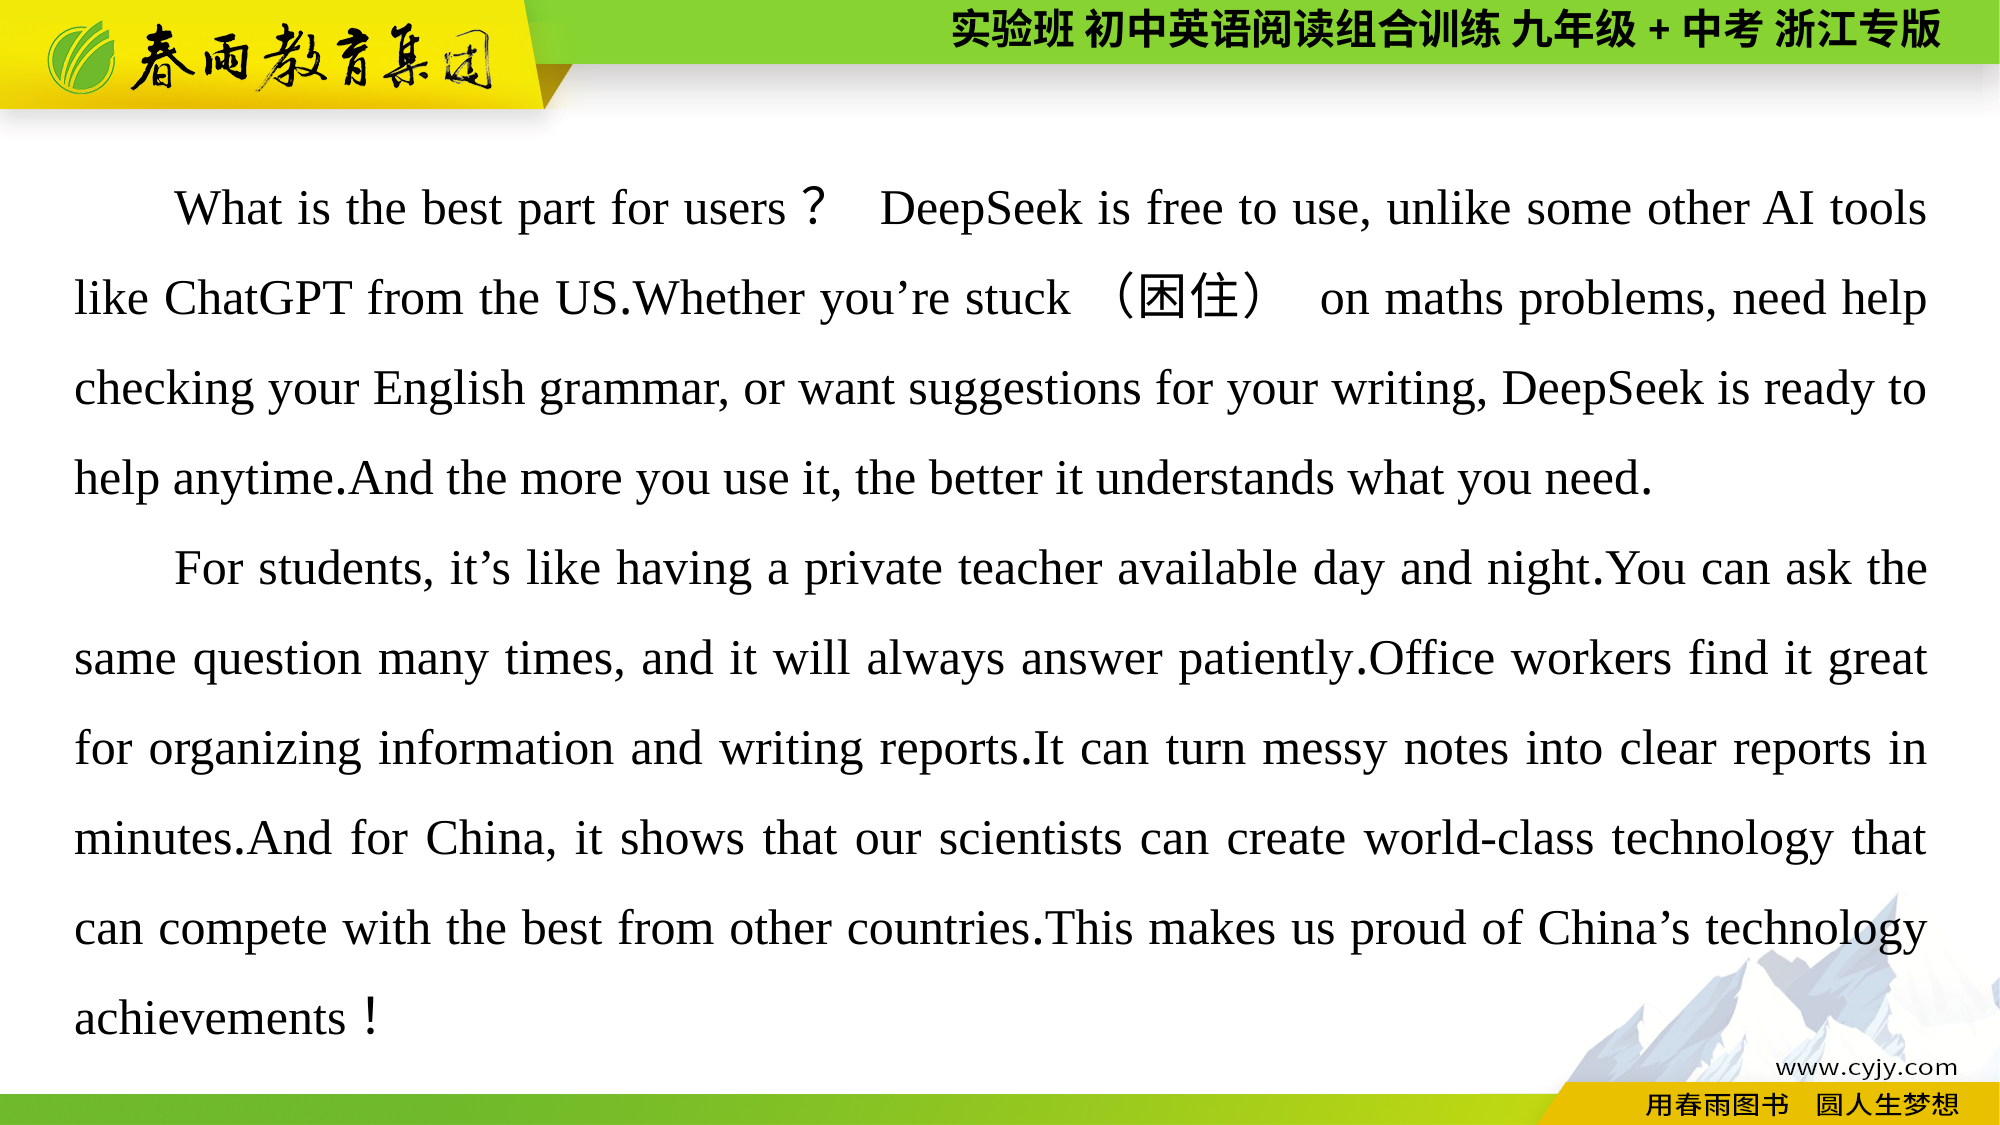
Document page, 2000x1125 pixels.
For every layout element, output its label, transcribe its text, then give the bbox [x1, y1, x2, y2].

picture [0, 0, 2000, 1125]
list What is the best part for users？ DeepSeek is free to use, unlike some other AI tools like ChatGPT from the US.Whether you’re stuck（困住） on maths problems, need help checking your English grammar, or want suggestions for your writing, DeepSeek is ready to help anytime.And the more you use it, the better it understands what you need. For students, it’s like having a private teacher available day and night.You can ask the same question many times, and it will always answer patiently.Office workers find it great for organizing information and writing reports.It can turn messy notes into clear reports in minutes.And for China, it shows that our scientists can create world-class technology that can compete with the best from other countries.This makes us proud of China’s technology achievements！ [59, 137, 1944, 1062]
